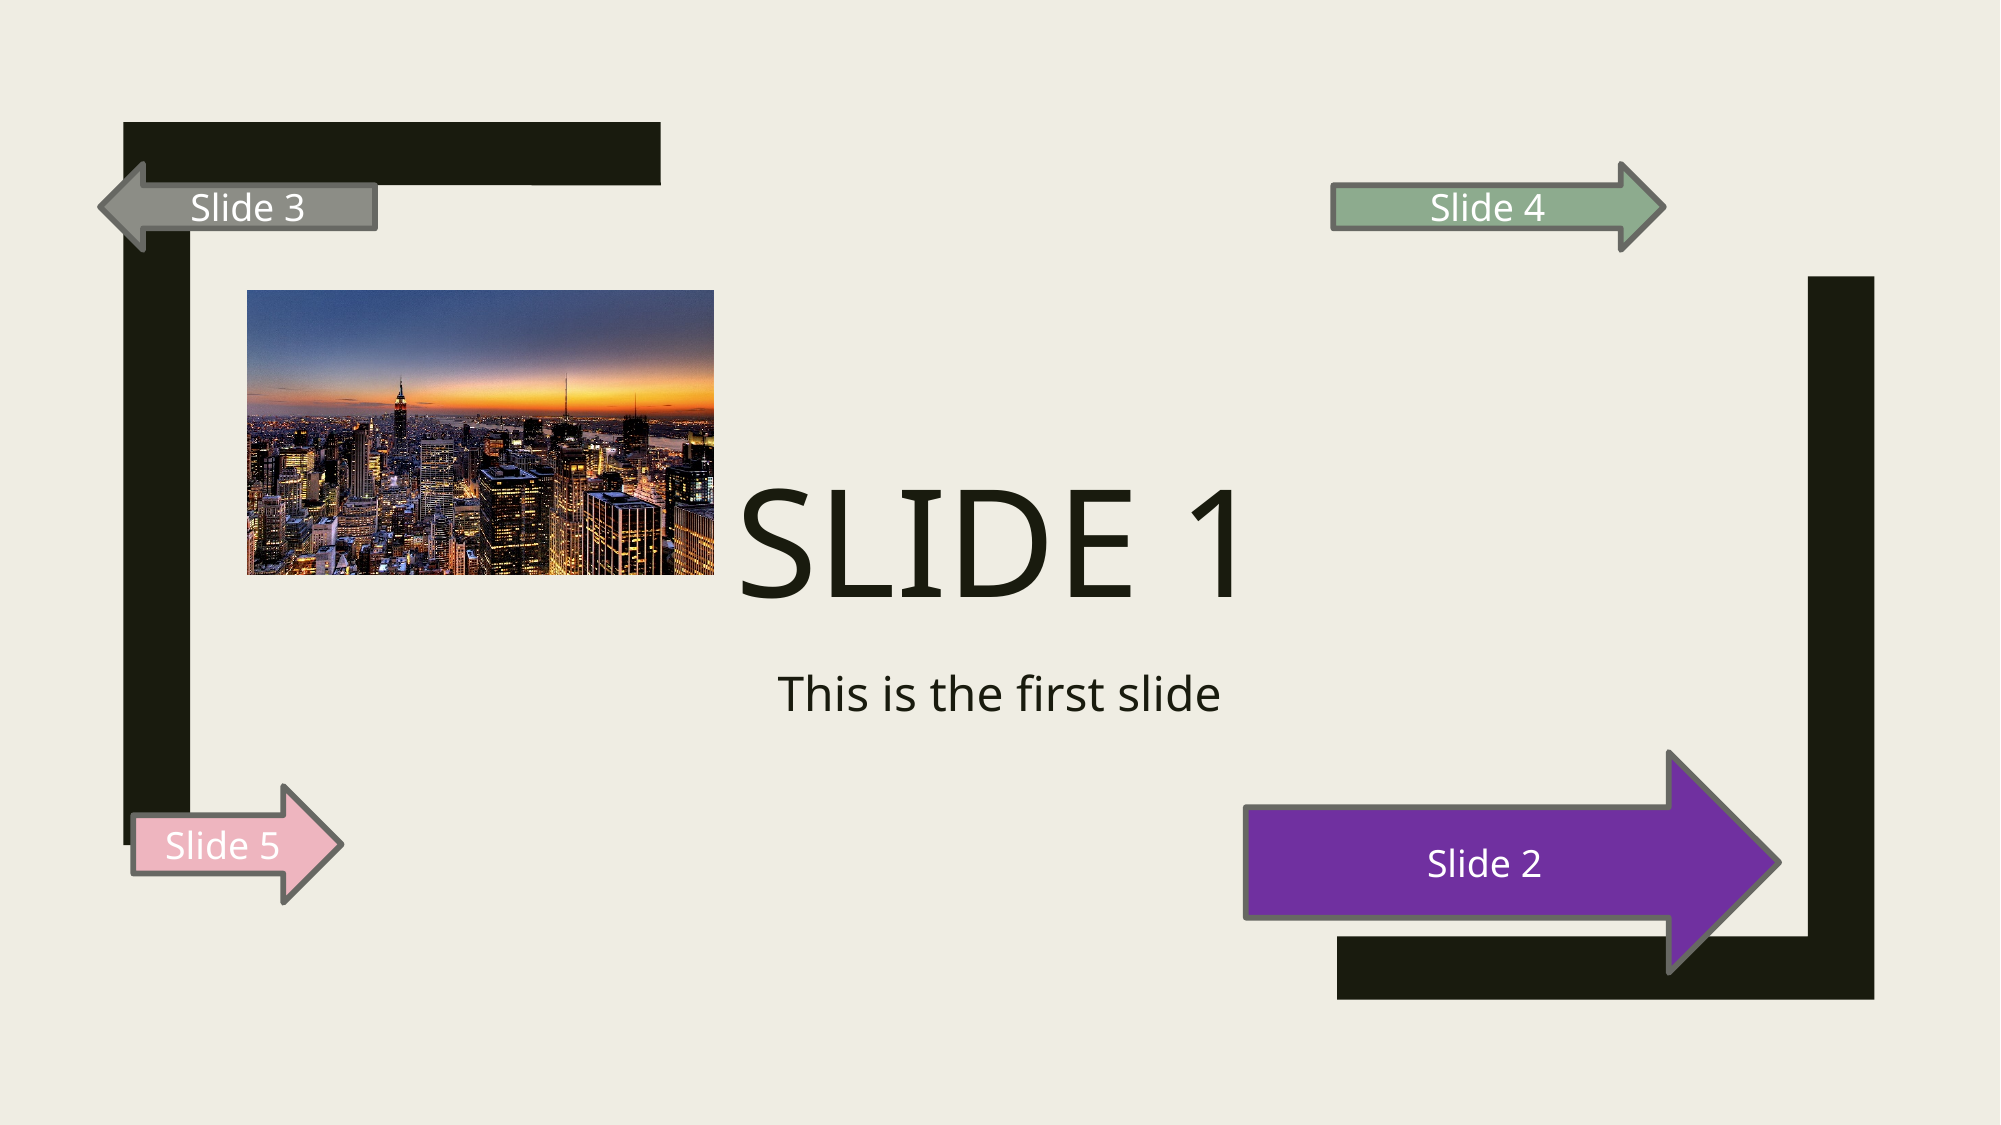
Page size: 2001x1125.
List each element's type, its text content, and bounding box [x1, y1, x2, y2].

text_box Slide 5 [130, 783, 345, 906]
text_box Slide 2 [1242, 749, 1783, 976]
text_box Slide 4 [1330, 161, 1667, 253]
picture [247, 290, 714, 575]
title Slide 1 [314, 293, 1686, 638]
subtitle This is the first slide [439, 649, 1561, 828]
text_box Slide 3 [97, 161, 378, 253]
